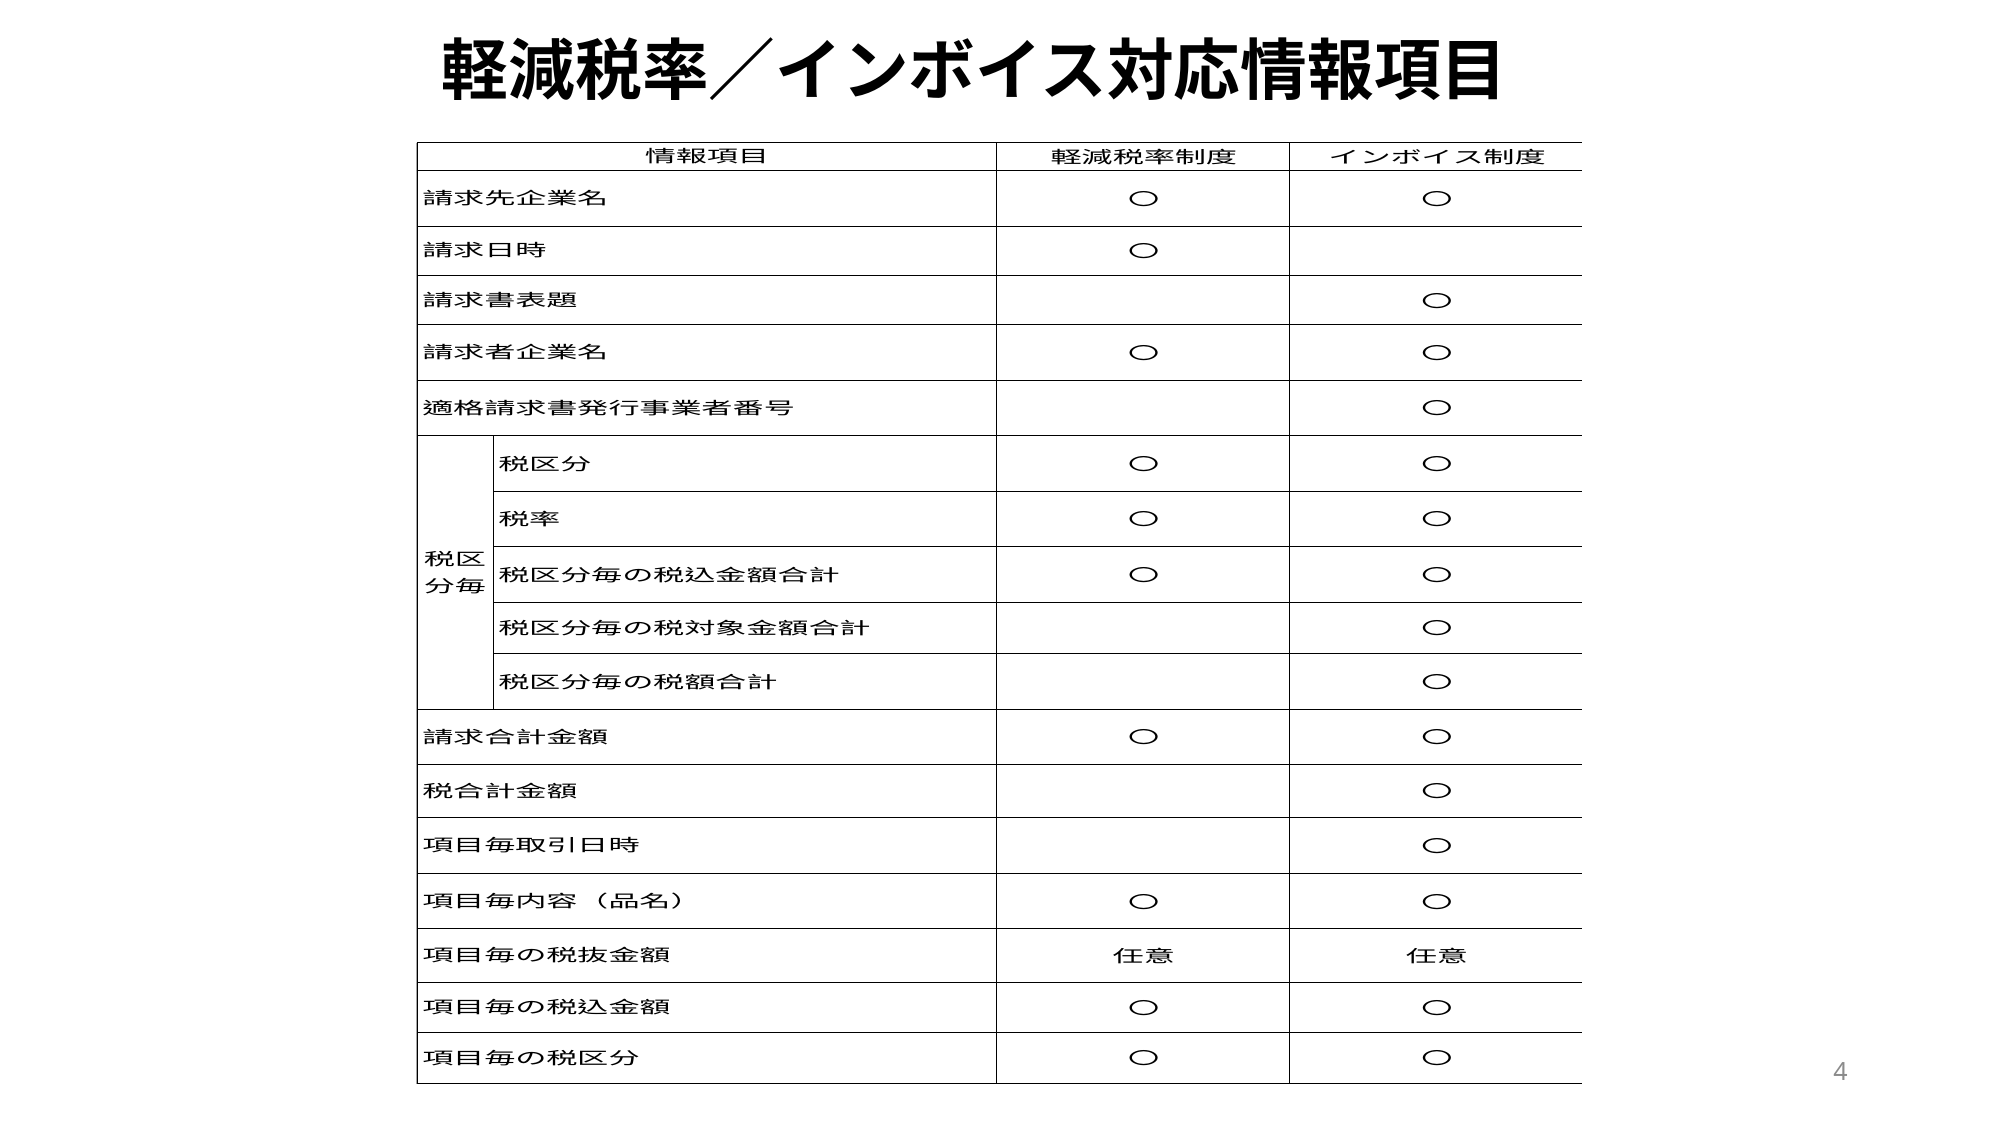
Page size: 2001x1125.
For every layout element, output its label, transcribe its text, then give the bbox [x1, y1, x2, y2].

text_box 軽減税率／インボイス対応情報項目 [392, 20, 1558, 115]
slide_number 4 [1412, 1042, 1863, 1103]
picture [416, 142, 1584, 1085]
